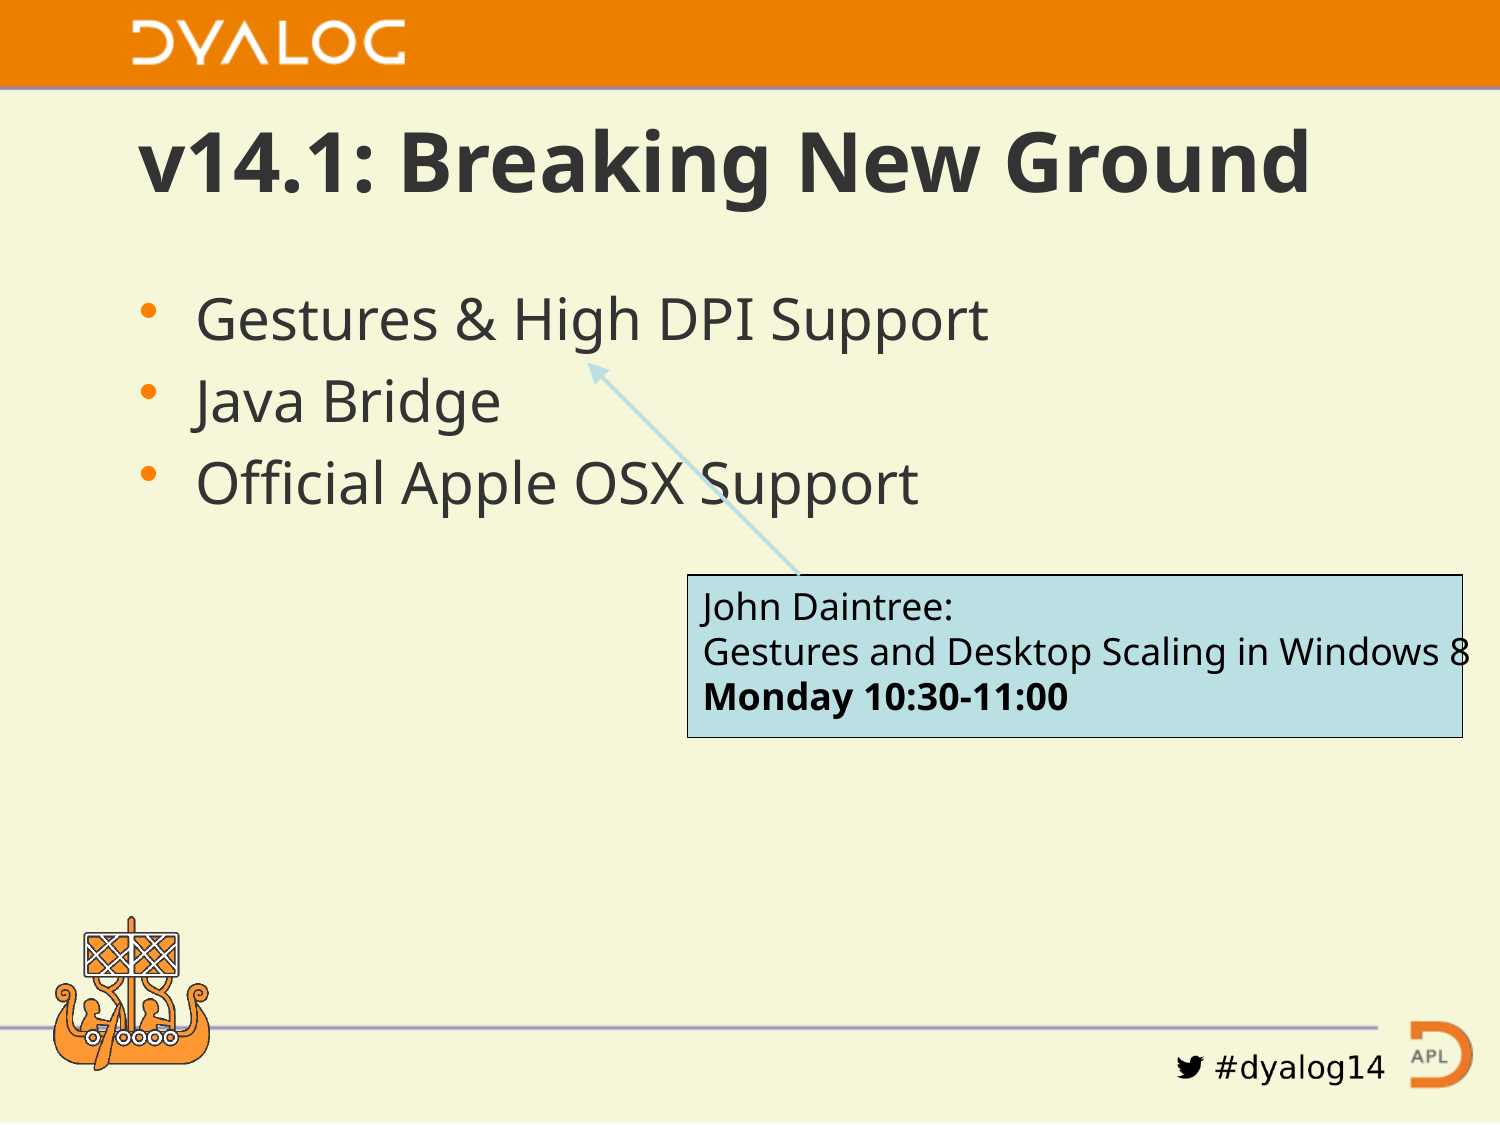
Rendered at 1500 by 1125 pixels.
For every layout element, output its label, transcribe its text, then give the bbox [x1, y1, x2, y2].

list Gestures & High DPI Support Java Bridge Official Apple OSX Support [123, 275, 1376, 842]
text_box John Daintree: Gestures and Desktop Scaling in Windows 8 Monday 10:30-11:00 [687, 574, 1463, 738]
picture [0, 0, 1500, 1123]
title v14.1: Breaking New Ground [123, 101, 1376, 254]
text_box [587, 362, 801, 576]
